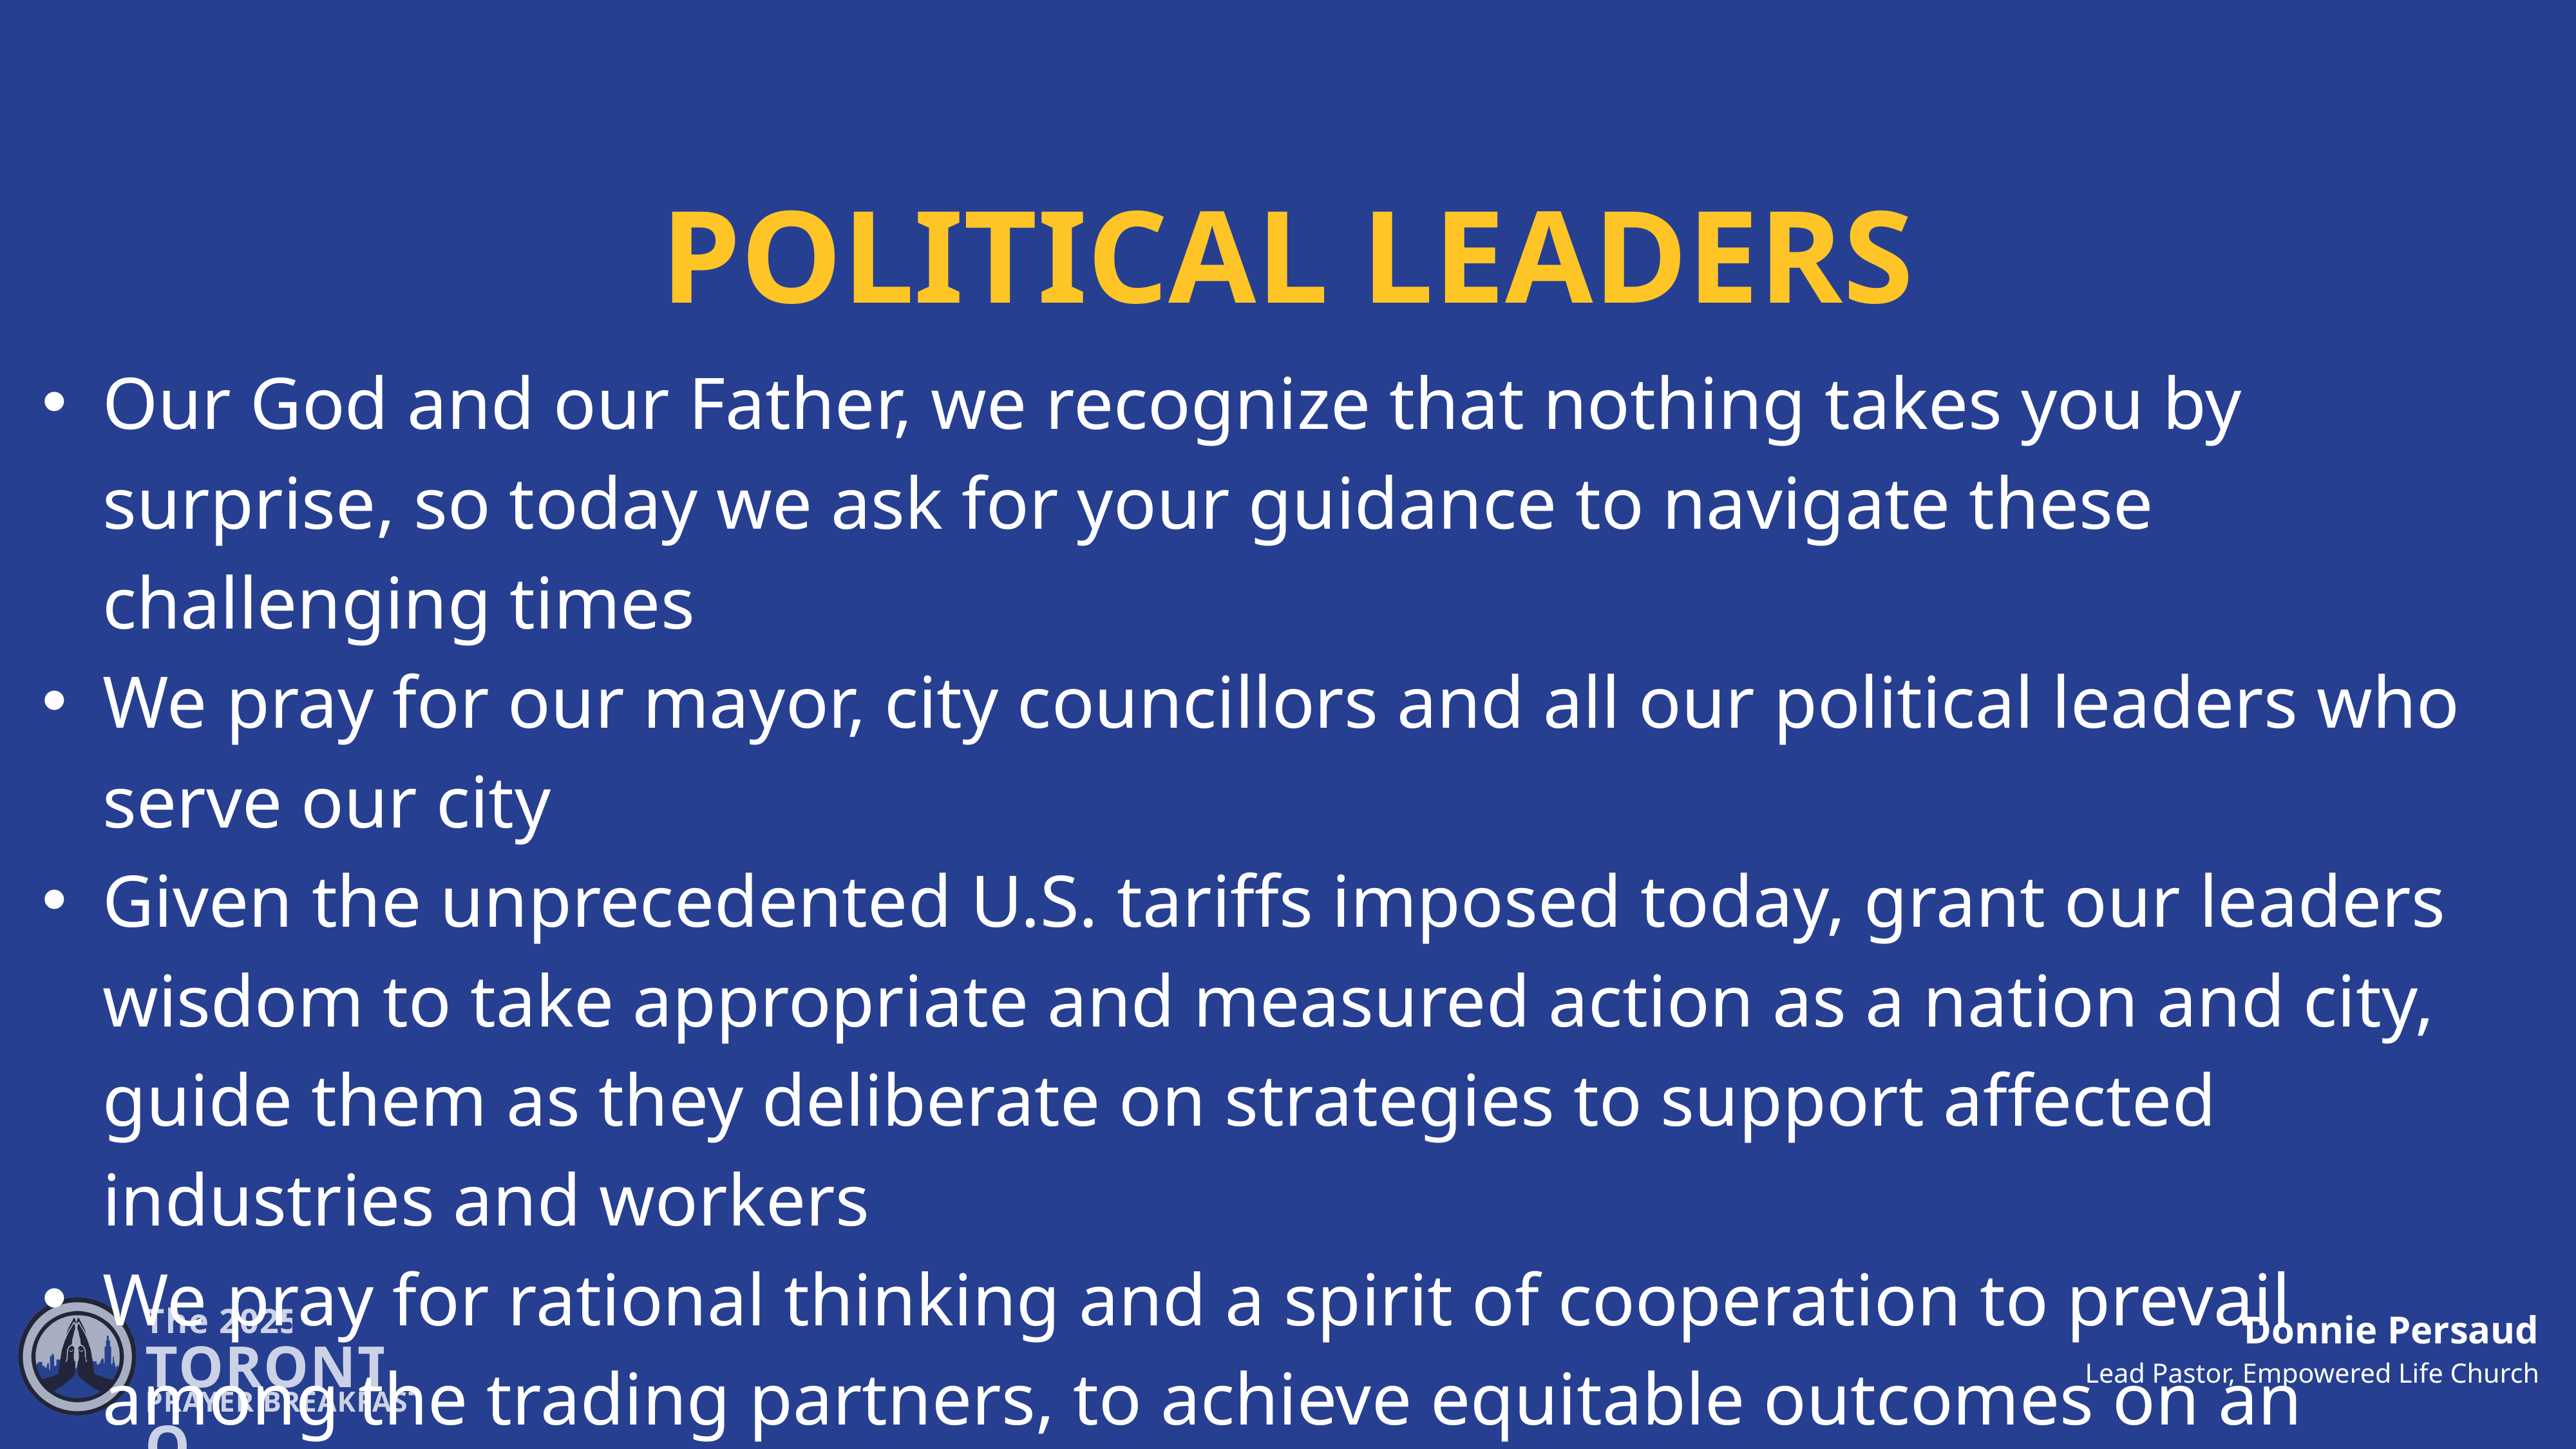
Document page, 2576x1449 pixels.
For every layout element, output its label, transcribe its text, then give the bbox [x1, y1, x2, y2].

text_box POLITICAL LEADERS [80, 150, 2496, 329]
text_box Our God and our Father, we recognize that nothing takes you by surprise, so today we ask for your guidance to navigate these challenging times We pray for our mayor, city councillors and all our political leaders who serve our city Given the unprecedented U.S. tariffs imposed today, grant our leaders wisdom to take appropriate and measured action as a nation and city, guide them as they deliberate on strategies to support affected industries and workers We pray for rational thinking and a spirit of cooperation to prevail among the trading partners, to achieve equitable outcomes on an expedited basis, for the common good of all people [0, 344, 2539, 1449]
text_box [18, 1297, 427, 1416]
